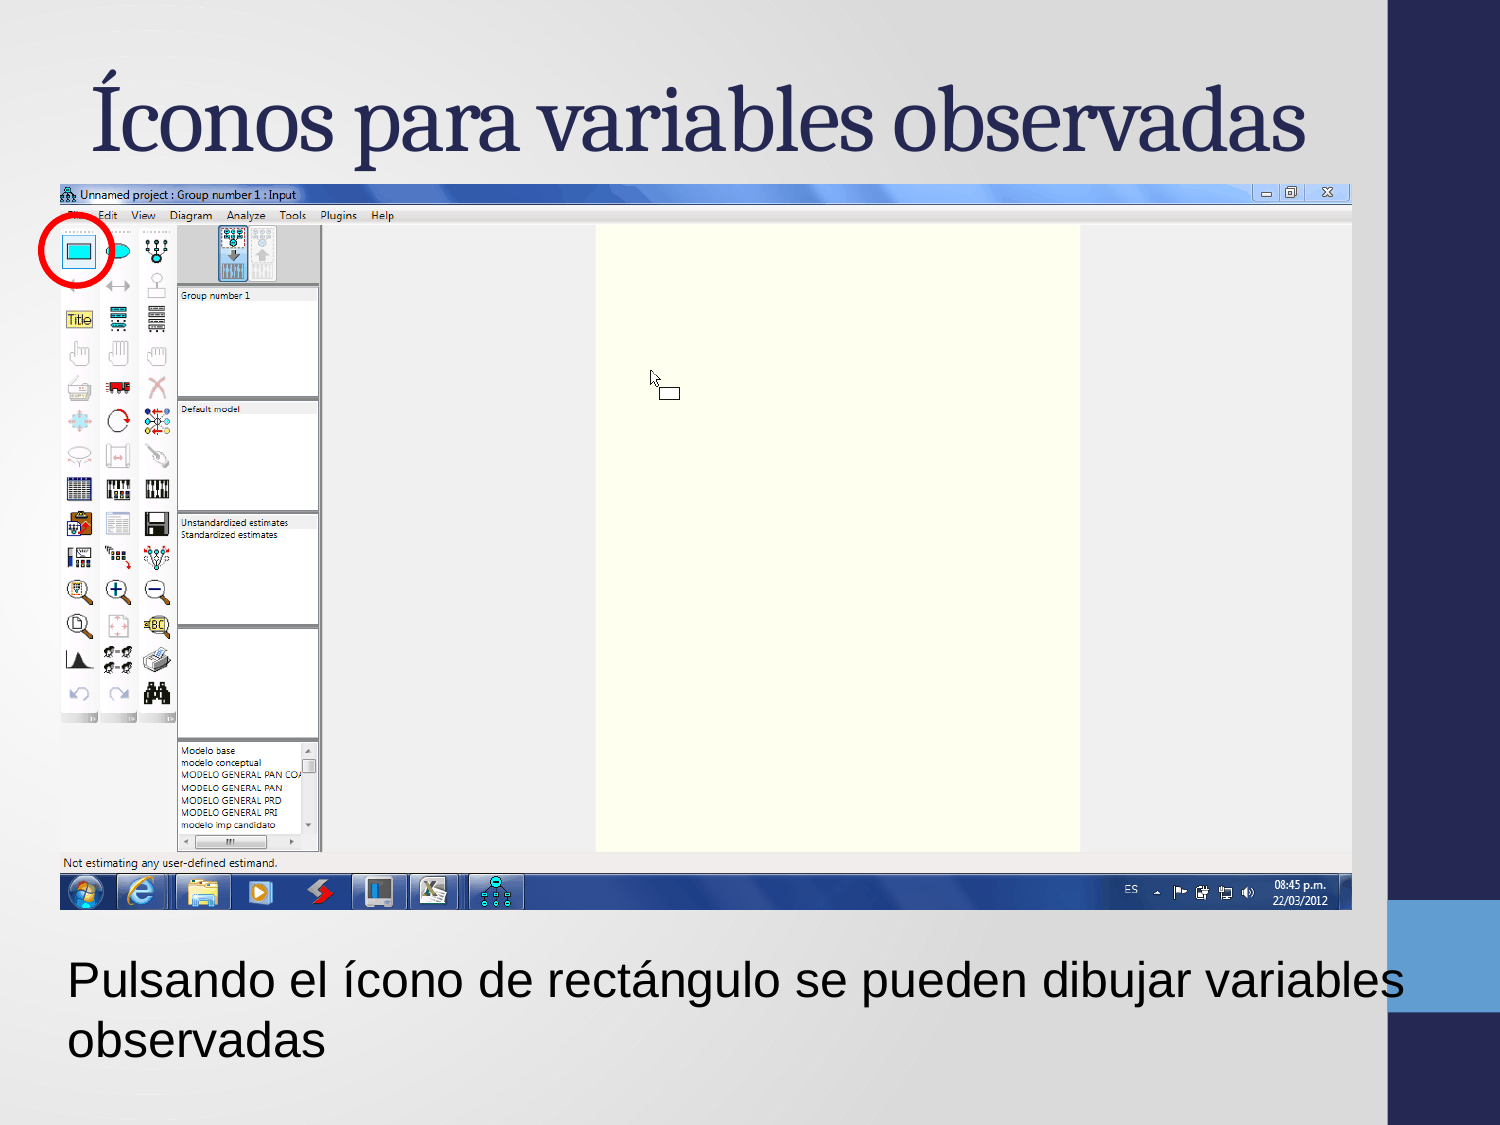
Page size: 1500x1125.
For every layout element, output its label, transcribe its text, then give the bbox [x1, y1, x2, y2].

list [60, 184, 1352, 911]
text_box [41, 220, 57, 280]
text_box Pulsando el ícono de rectángulo se pueden dibujar variables observadas [53, 940, 1424, 1076]
title Íconos para variables observadas [75, 19, 1425, 207]
